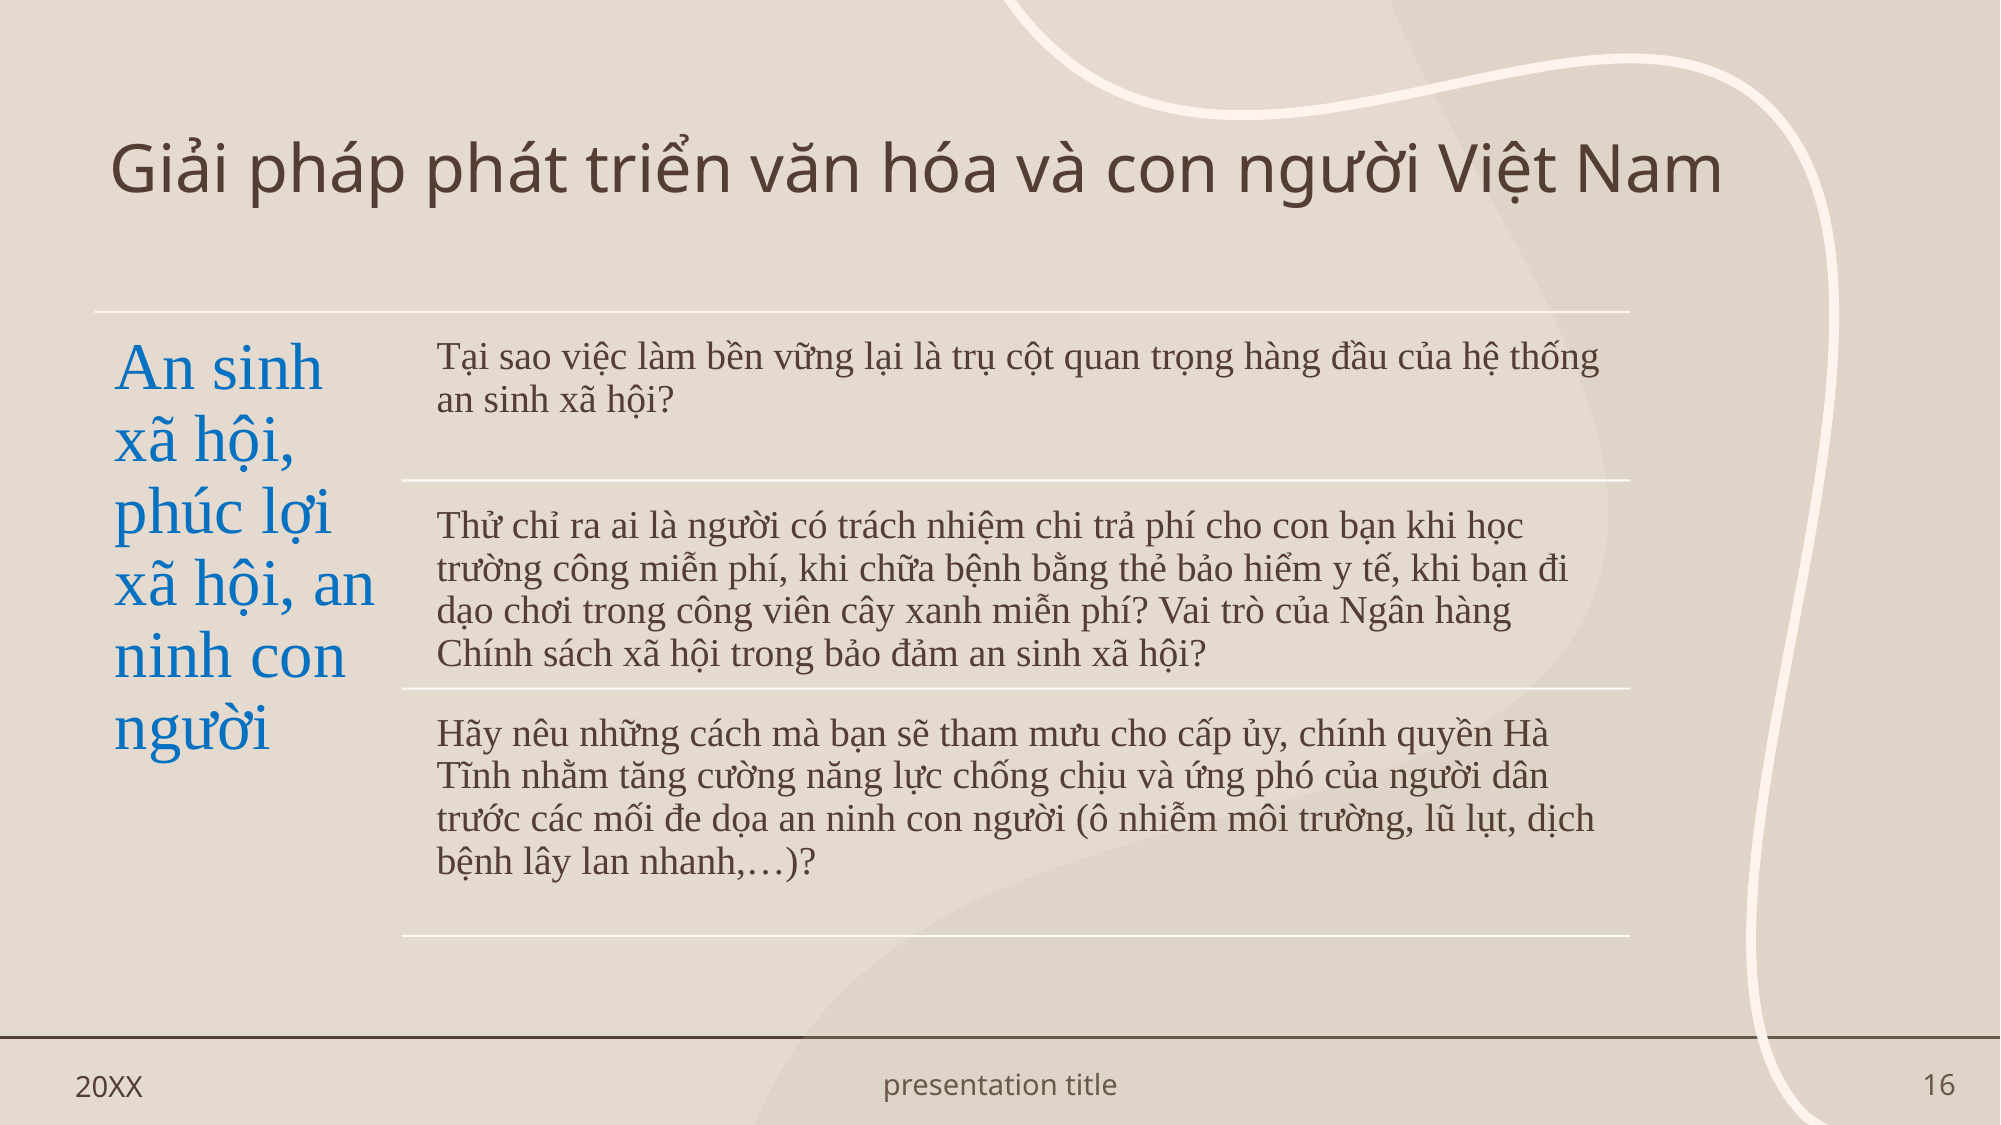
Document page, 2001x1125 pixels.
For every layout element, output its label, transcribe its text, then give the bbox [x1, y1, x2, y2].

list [94, 311, 1631, 948]
slide_number 16 [1808, 1060, 1971, 1112]
slide_number 20XX [60, 1060, 222, 1112]
footer presentation title [718, 1060, 1283, 1112]
title Giải pháp phát triển văn hóa và con người Việt Nam [94, 115, 1820, 227]
